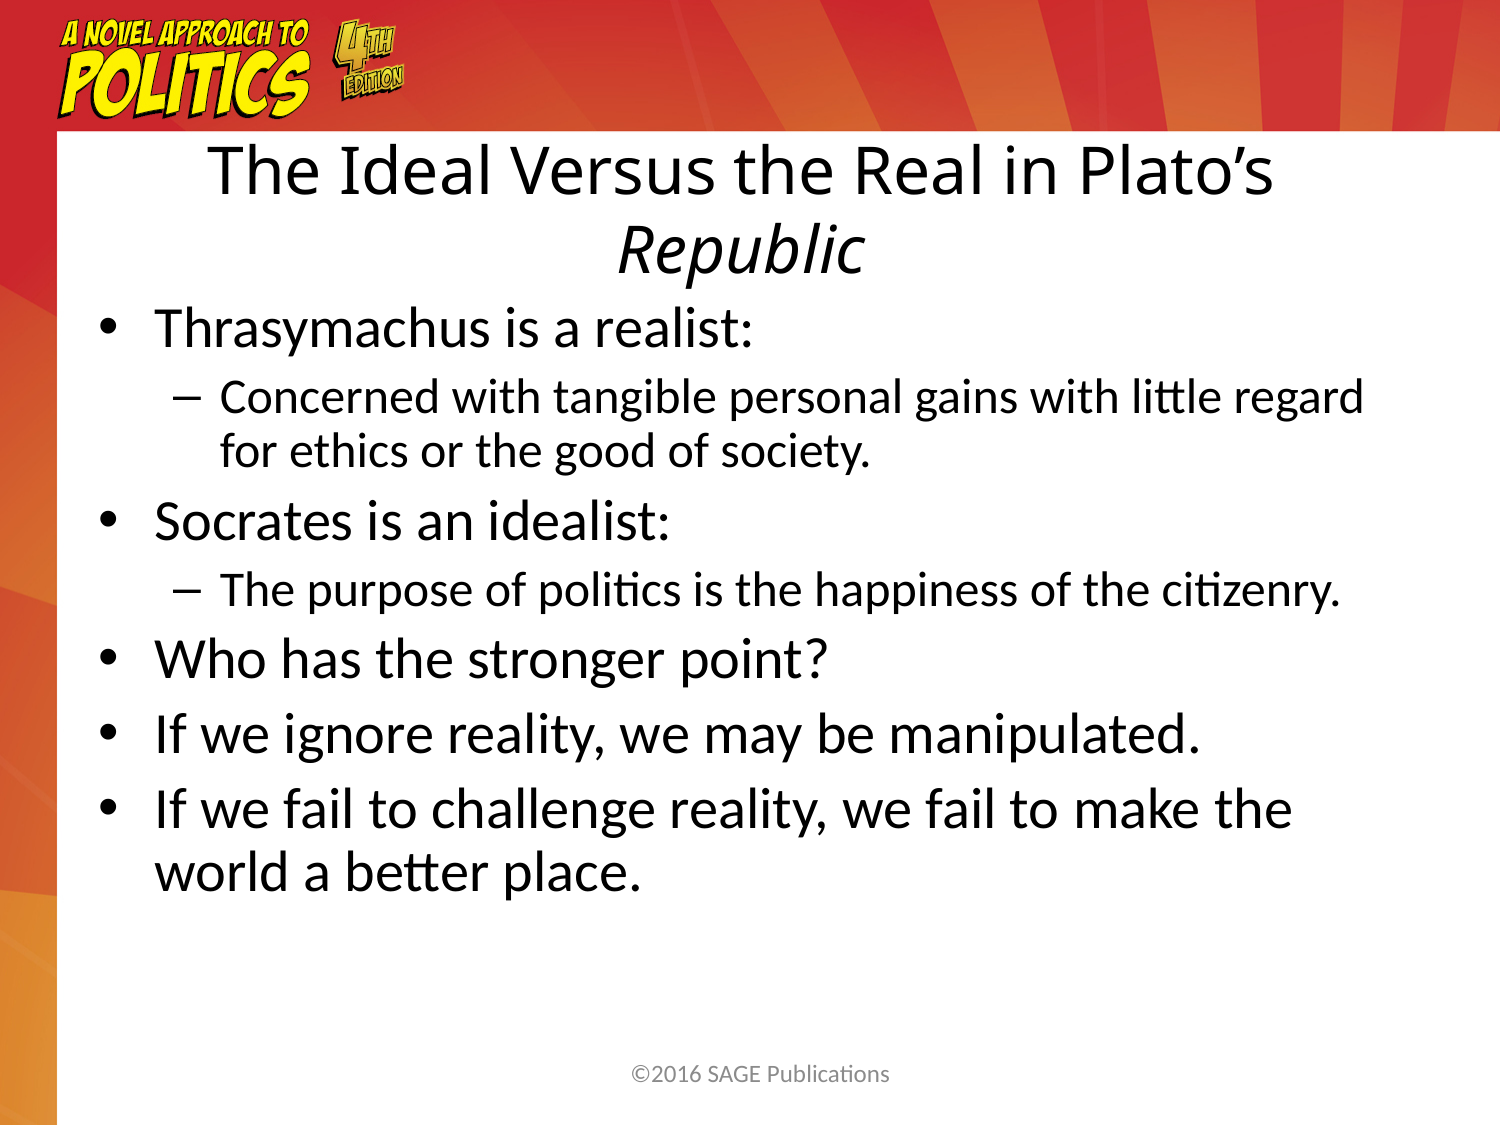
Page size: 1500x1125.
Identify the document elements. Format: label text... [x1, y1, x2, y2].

text_box Thrasymachus is a realist: Concerned with tangible personal gains with little regard for ethics or the good of society. Socrates is an idealist: The purpose of politics is the happiness of the citizenry. Who has the stronger point? If we ignore reality, we may be manipulated. If we fail to challenge reality, we fail to make the world a better place. [83, 290, 1434, 1066]
title The Ideal Versus the Real in Plato’s Republic [66, 120, 1417, 296]
picture [0, 0, 1500, 1125]
